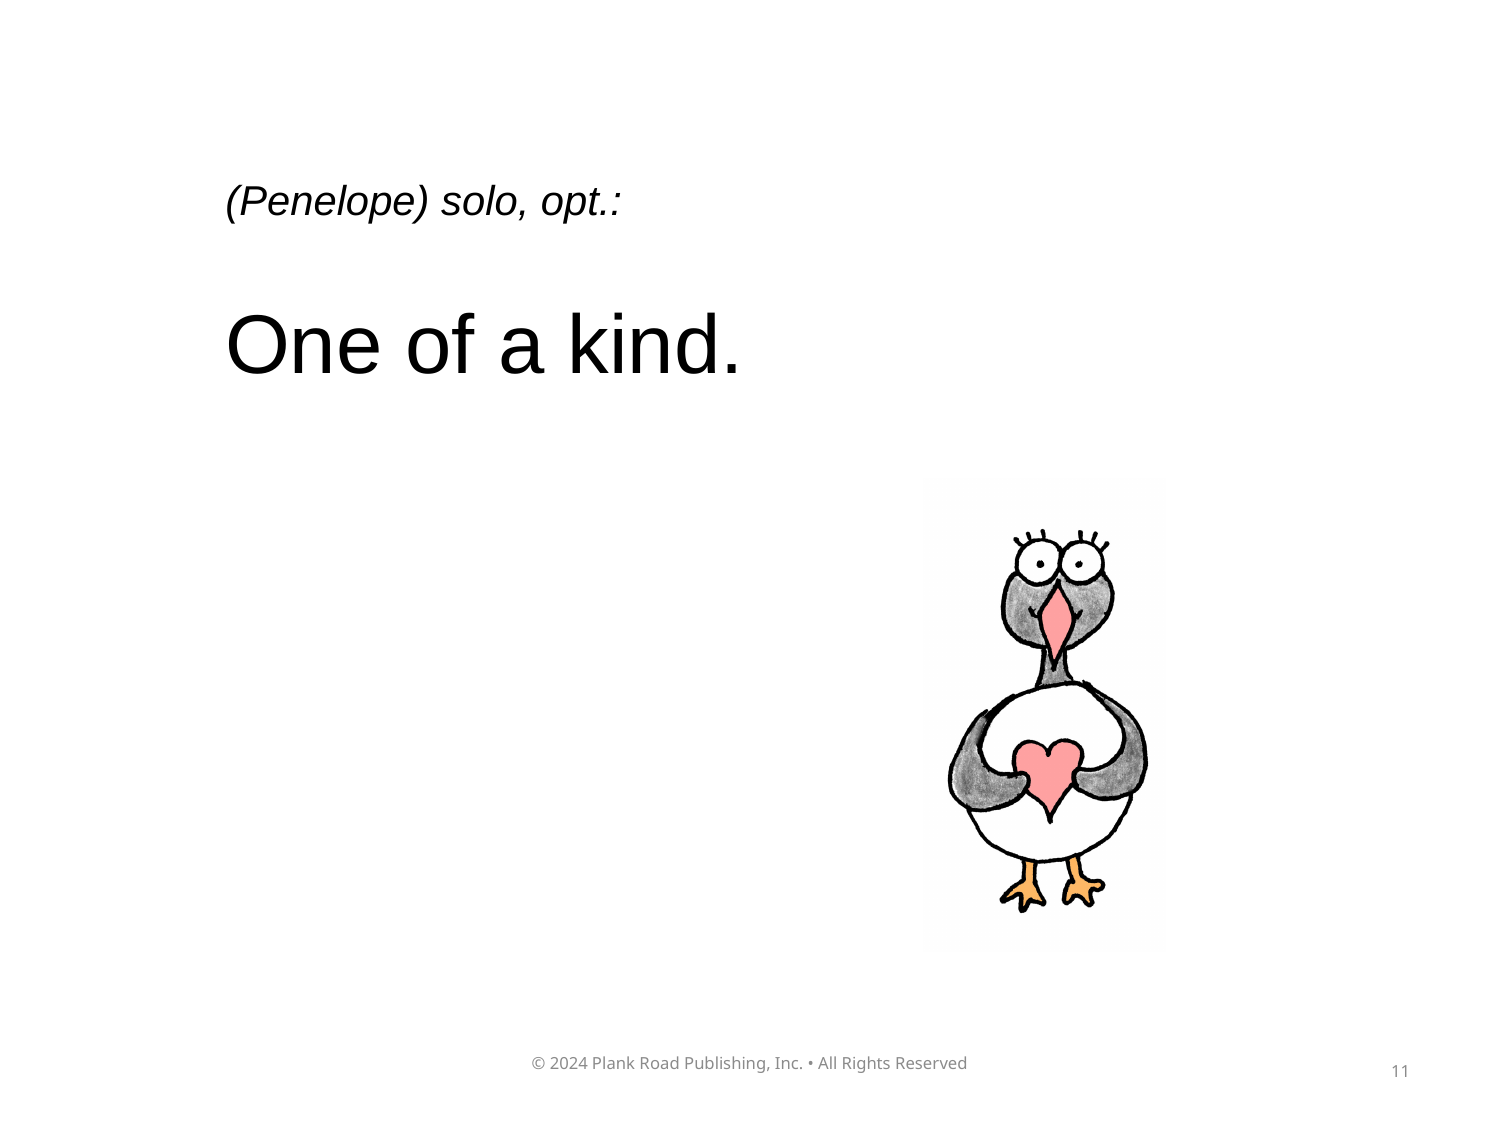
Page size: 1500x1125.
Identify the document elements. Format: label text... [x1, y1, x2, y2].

picture [922, 478, 1167, 952]
slide_number 11 [1074, 1042, 1425, 1103]
list (Penelope) solo, opt.: One of a kind. [210, 141, 1425, 1014]
